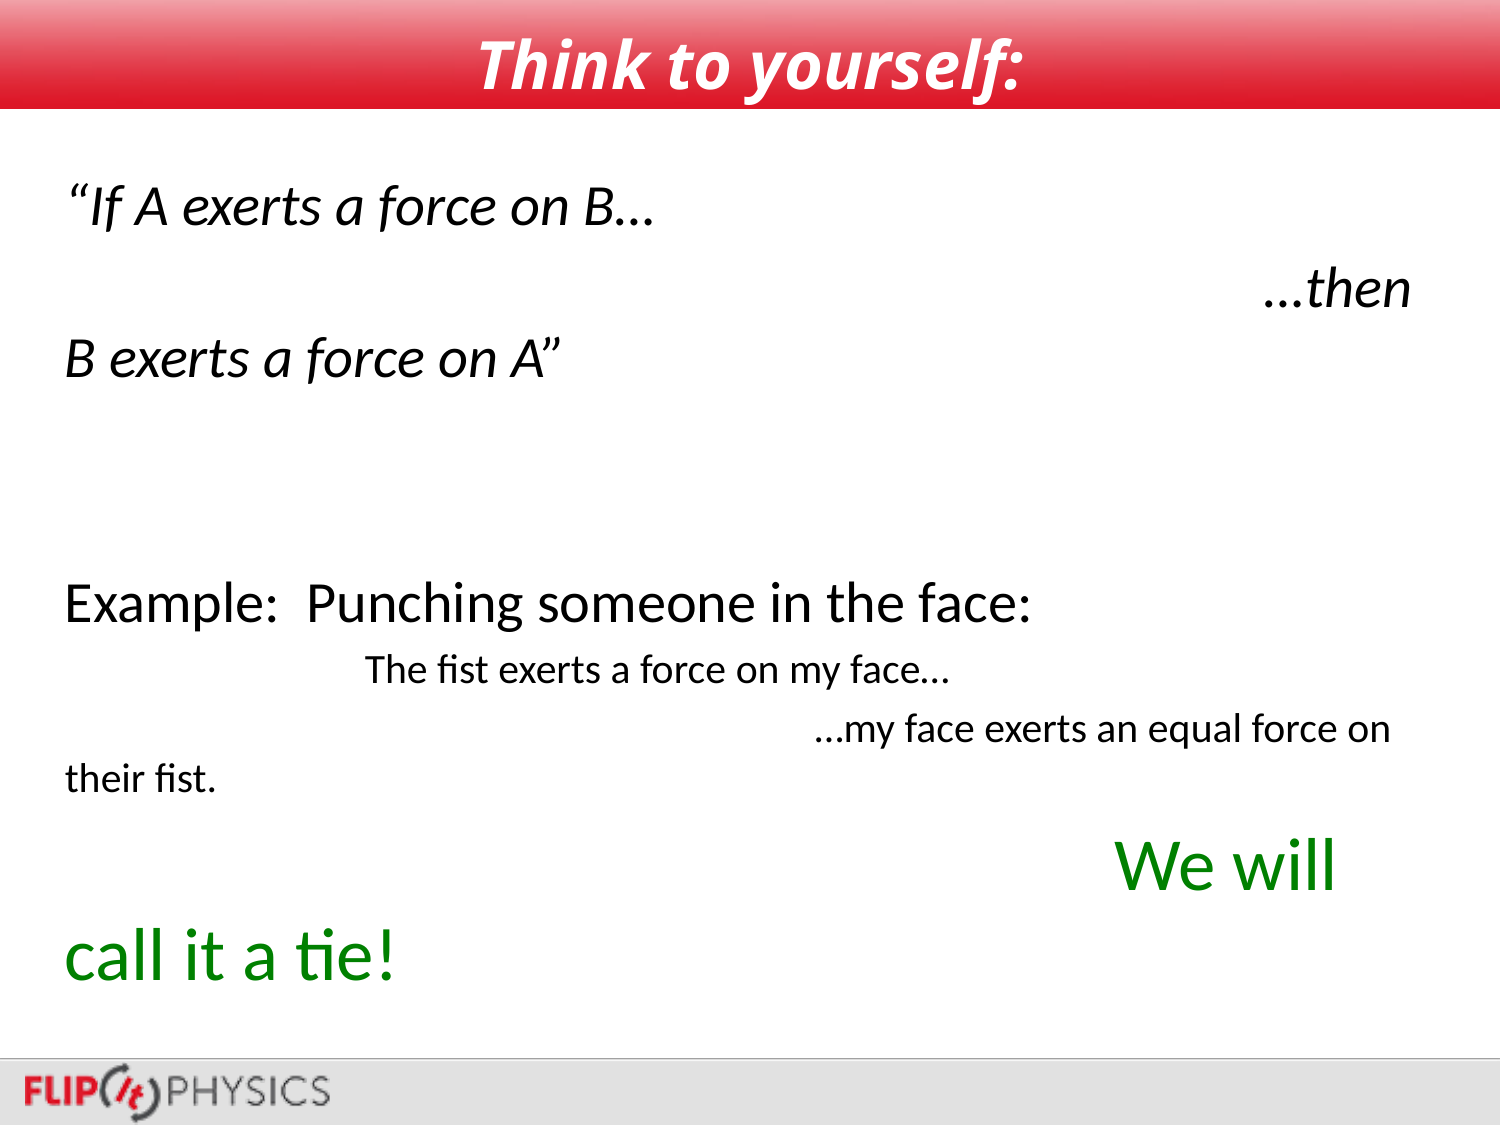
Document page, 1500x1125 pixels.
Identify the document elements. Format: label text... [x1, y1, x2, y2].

title Think to yourself: [75, 15, 1425, 91]
picture [0, 1058, 1500, 1125]
picture [0, 0, 1500, 109]
list “If A exerts a force on B… …then B exerts a force on A” Example: Punching someone in the face: The fist exerts a force on my face… …my face exerts an equal force on their fist. We will call it a tie! MUST BE INTERACTION BETWEEN TWO SEPARATE OBJECTS! [50, 159, 1445, 1037]
